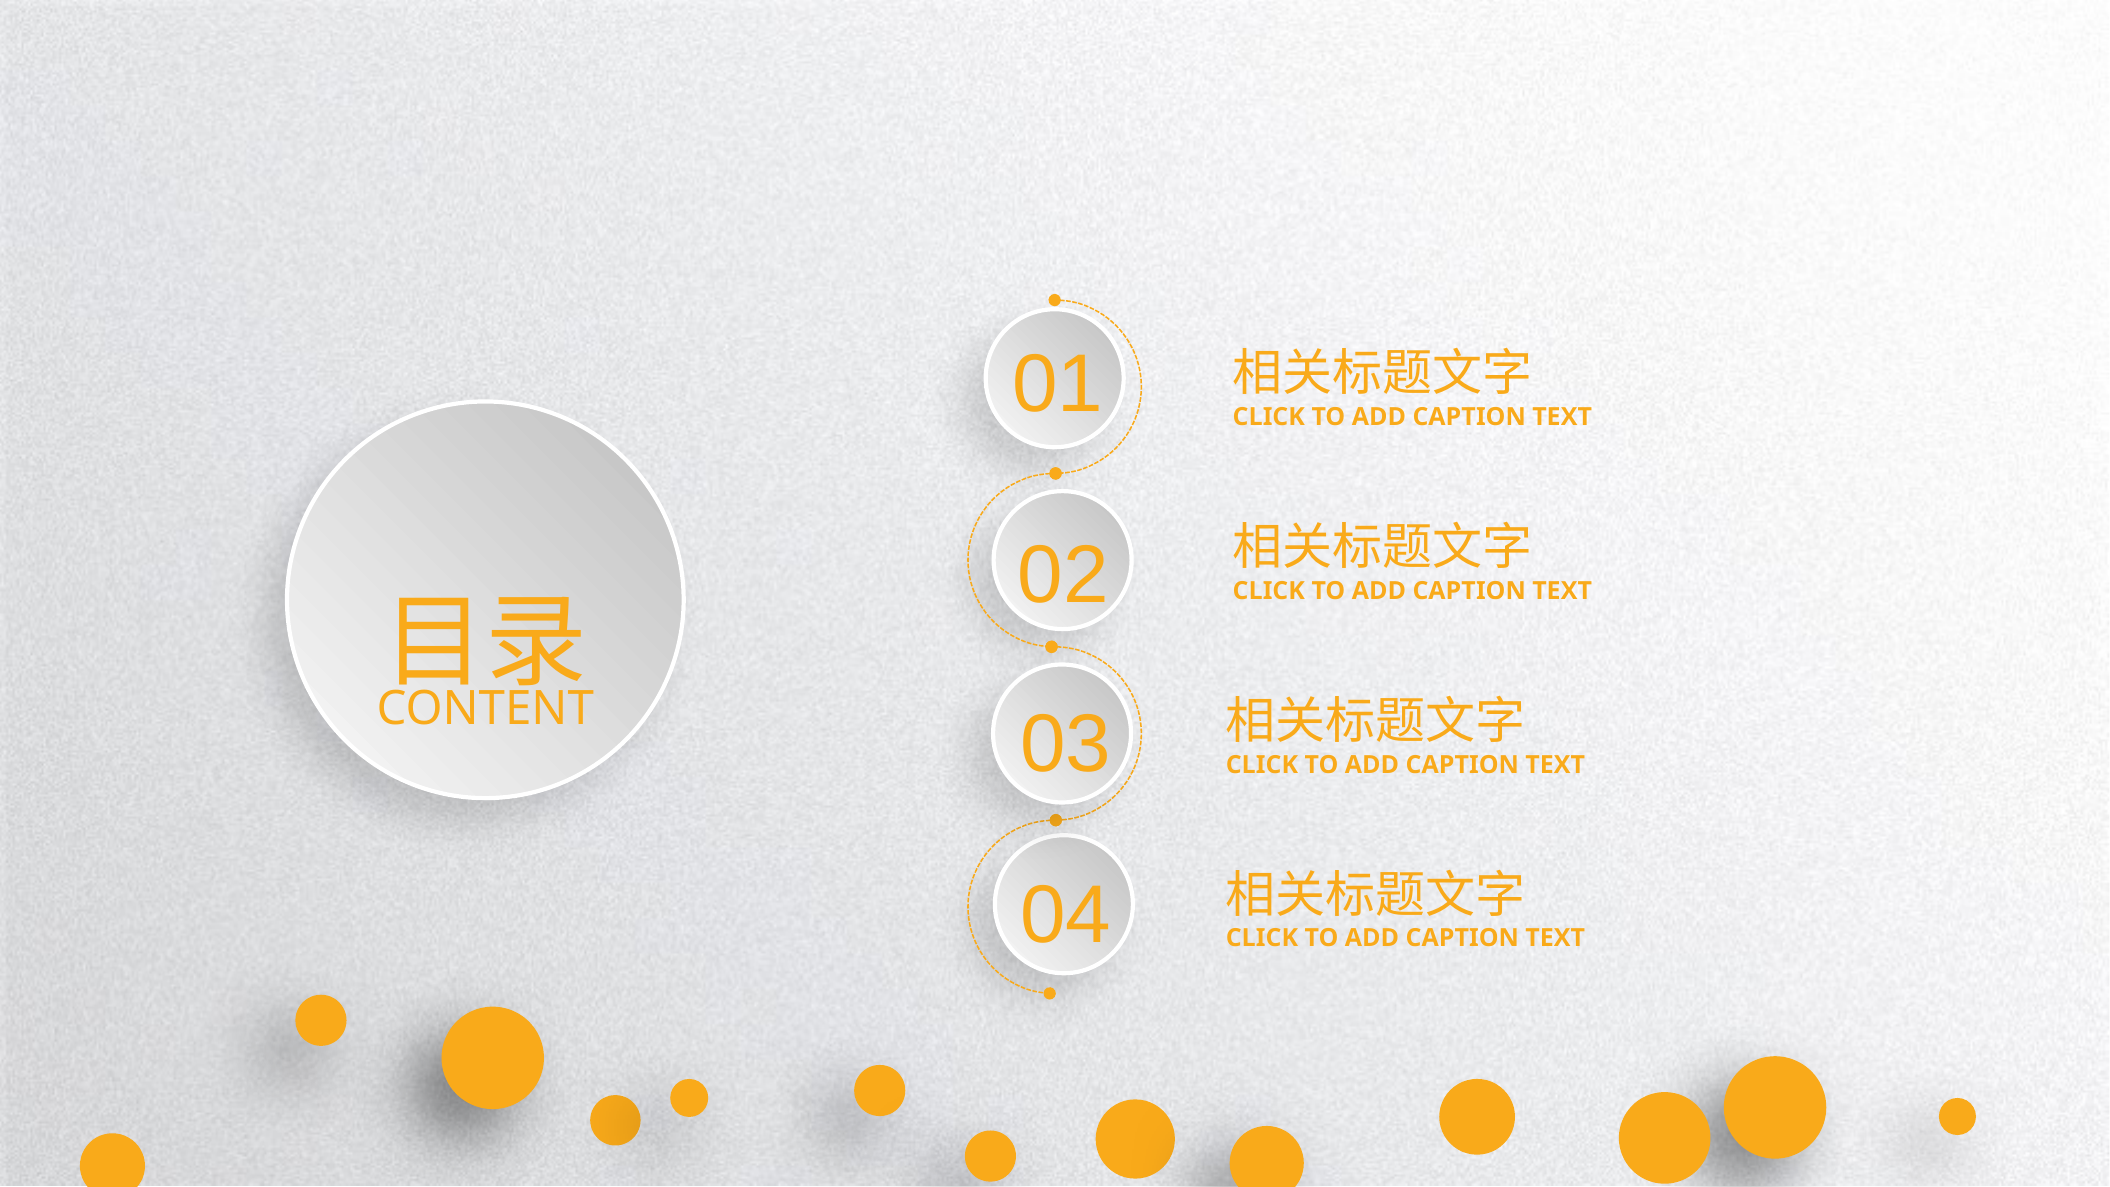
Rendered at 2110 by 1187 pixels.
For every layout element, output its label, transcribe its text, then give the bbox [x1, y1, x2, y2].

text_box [854, 1064, 906, 1117]
picture [0, 0, 2110, 1186]
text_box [590, 1095, 641, 1146]
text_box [441, 1006, 544, 1110]
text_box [964, 1130, 1016, 1182]
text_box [295, 994, 347, 1046]
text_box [1723, 1056, 1827, 1159]
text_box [670, 1078, 709, 1117]
text_box 相关标题文字 CLICK TO ADD CAPTION TEXT [1211, 680, 1601, 786]
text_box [351, 473, 619, 729]
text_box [967, 300, 1142, 994]
text_box [285, 400, 685, 800]
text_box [1938, 1097, 1976, 1136]
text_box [1095, 1099, 1175, 1179]
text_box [1439, 1078, 1515, 1155]
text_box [1618, 1092, 1711, 1184]
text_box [993, 664, 1132, 803]
text_box 相关标题文字 CLICK TO ADD CAPTION TEXT [1217, 507, 1608, 612]
text_box 相关标题文字 CLICK TO ADD CAPTION TEXT [1217, 333, 1608, 439]
text_box 相关标题文字 CLICK TO ADD CAPTION TEXT [1211, 854, 1601, 960]
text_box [1229, 1125, 1304, 1187]
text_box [79, 1133, 145, 1187]
